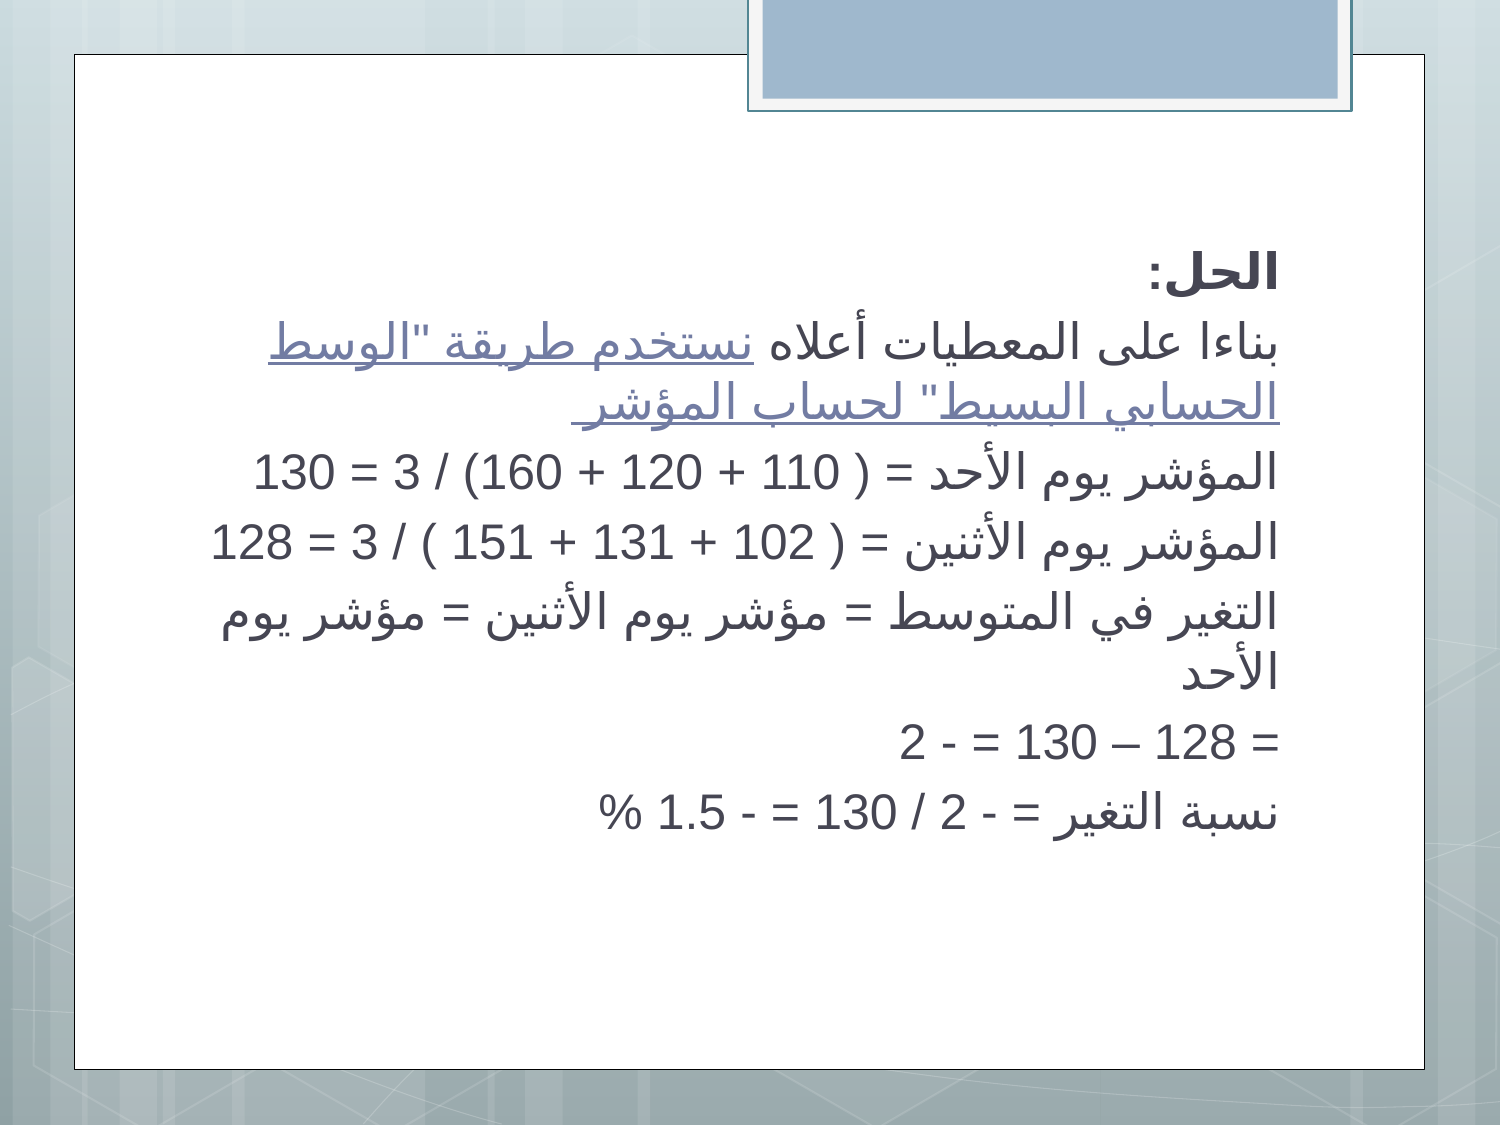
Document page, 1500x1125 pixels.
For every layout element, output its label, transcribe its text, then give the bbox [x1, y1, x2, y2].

list الحل: بناءا على المعطيات أعلاه نستخدم طريقة "الوسط الحسابي البسيط" لحساب المؤشر المؤشر يوم الأحد = ( 110 + 120 + 160) / 3 = 130 المؤشر يوم الأثنين = ( 102 + 131 + 151 ) / 3 = 128 التغير في المتوسط = مؤشر يوم الأثنين = مؤشر يوم الأحد = 128 – 130 = - 2 نسبة التغير = - 2 / 130 = - 1.5 % [194, 231, 1307, 957]
